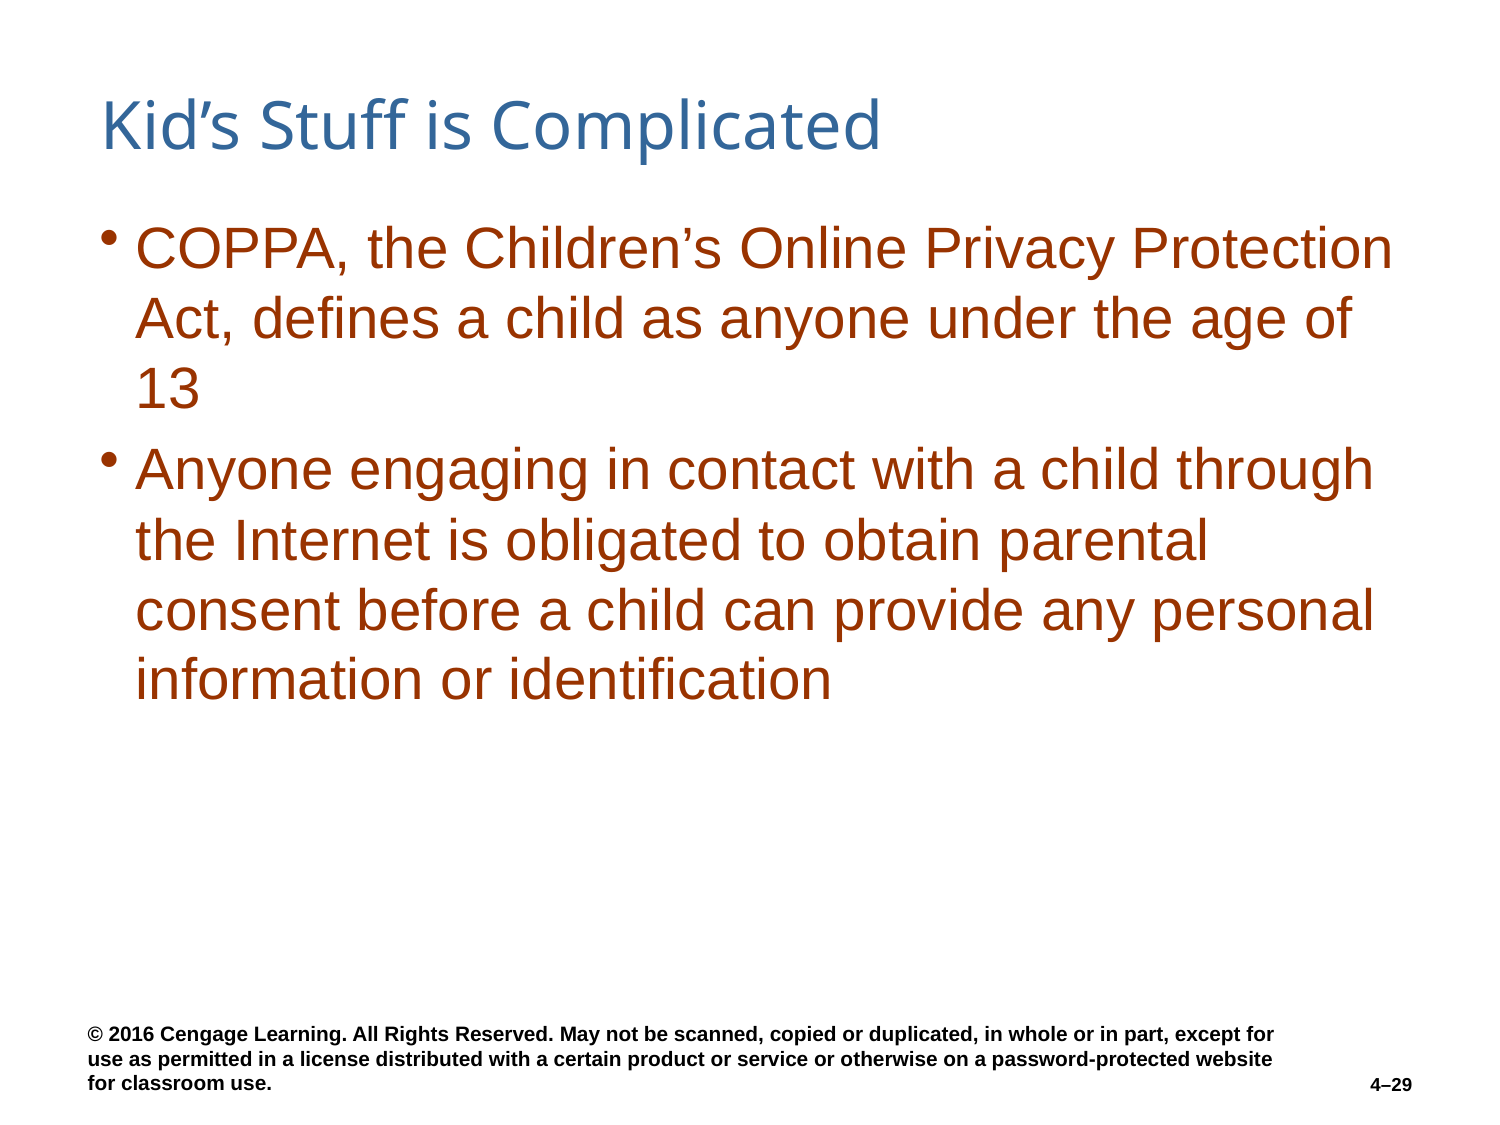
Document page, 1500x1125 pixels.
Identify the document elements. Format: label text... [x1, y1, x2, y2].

slide_number 4–29 [1050, 1042, 1413, 1103]
footer © 2016 Cengage Learning. All Rights Reserved. May not be scanned, copied or duplicated, in whole or in part, except for use as permitted in a license distributed with a certain product or service or otherwise on a password-protected website for classroom use. [87, 1057, 1050, 1103]
list COPPA, the Children’s Online Privacy Protection Act, defines a child as anyone under the age of 13 Anyone engaging in contact with a child through the Internet is obligated to obtain parental consent before a child can provide any personal information or identification [84, 202, 1414, 1013]
title Kid’s Stuff is Complicated [85, 75, 1411, 171]
